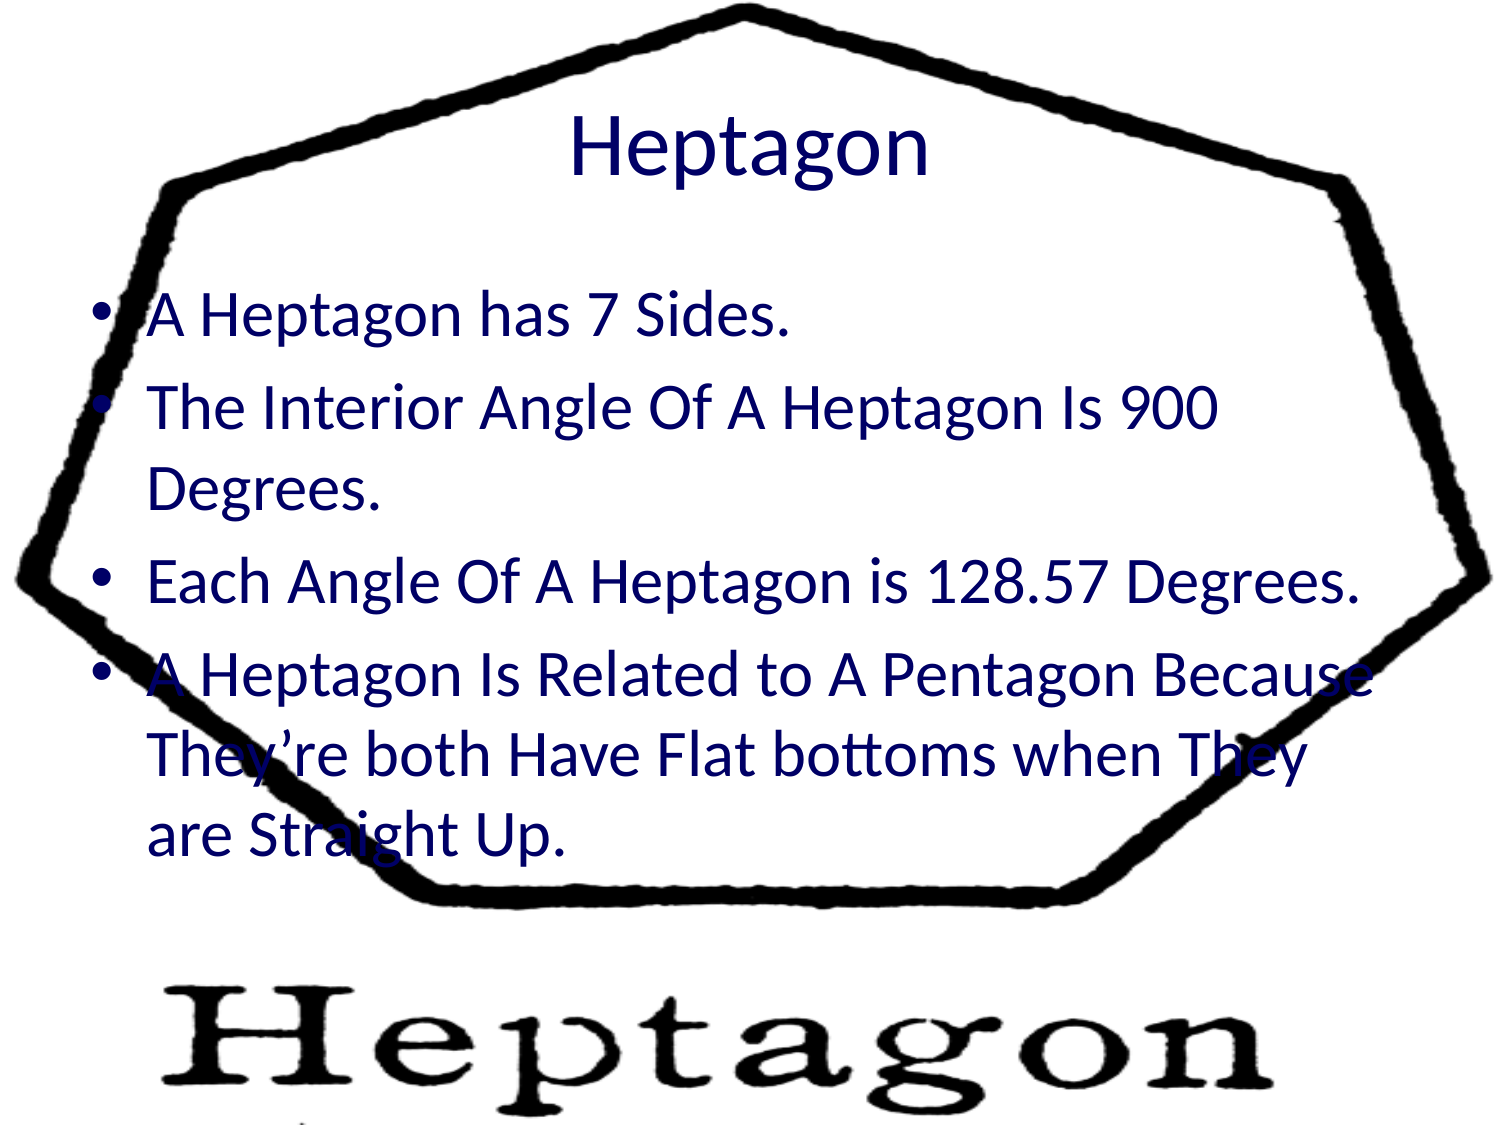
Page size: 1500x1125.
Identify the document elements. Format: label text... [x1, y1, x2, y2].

title Heptagon [75, 45, 1425, 233]
picture [0, 0, 1500, 1125]
list A Heptagon has 7 Sides. The Interior Angle Of A Heptagon Is 900 Degrees. Each Angle Of A Heptagon is 128.57 Degrees. A Heptagon Is Related to A Pentagon Because They’re both Have Flat bottoms when They are Straight Up. [75, 262, 1425, 1005]
